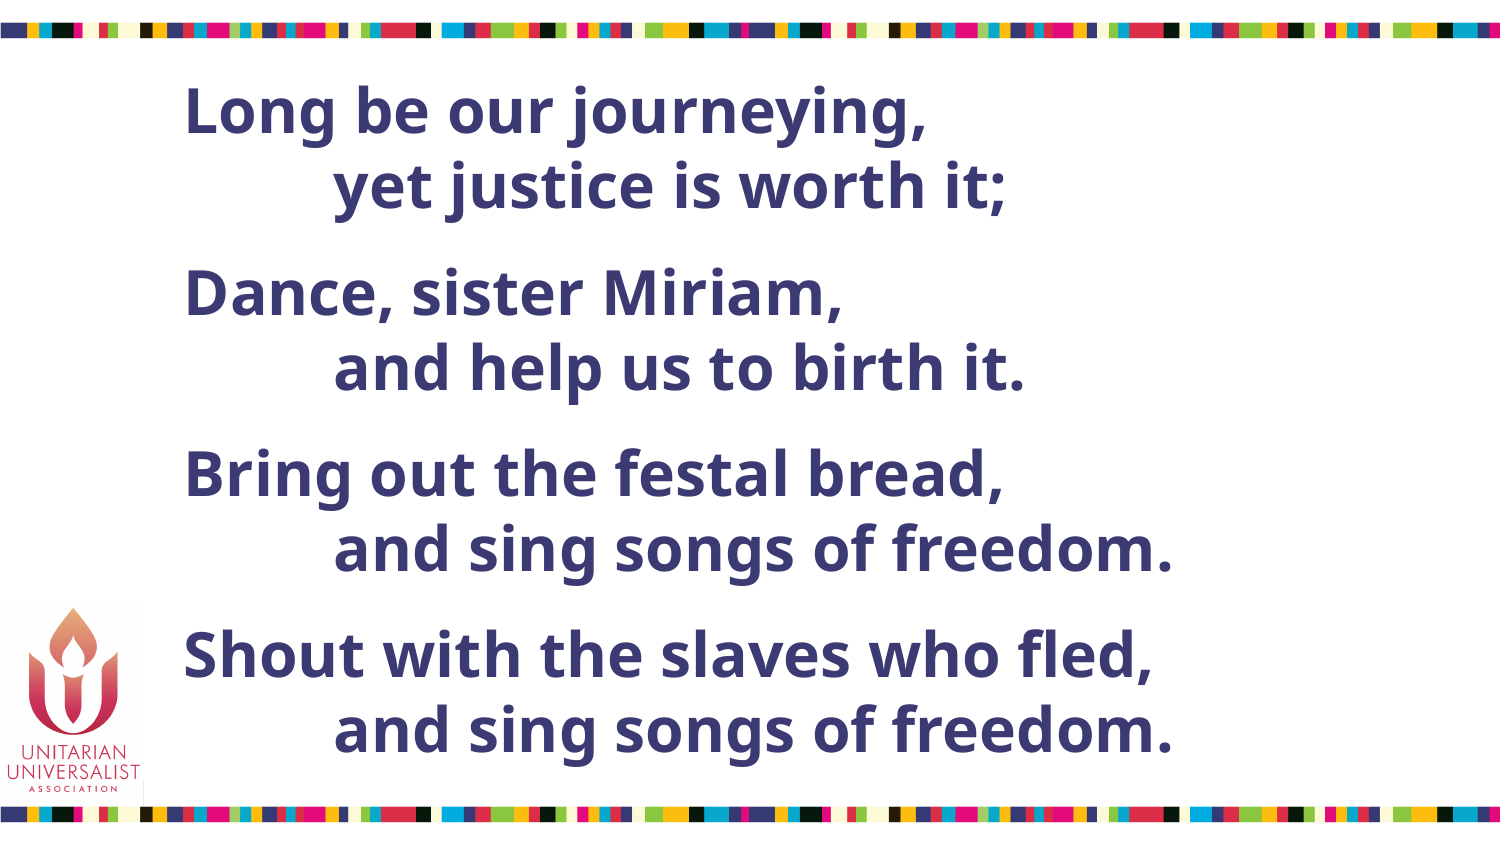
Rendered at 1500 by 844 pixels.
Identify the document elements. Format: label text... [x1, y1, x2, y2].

picture [0, 22, 1500, 40]
text_box Long be our journeying, yet justice is worth it; Dance, sister Miriam, and help us to birth it. Bring out the festal bread, and sing songs of freedom. Shout with the slaves who fled, and sing songs of freedom. [168, 56, 1421, 780]
picture [0, 600, 1500, 824]
